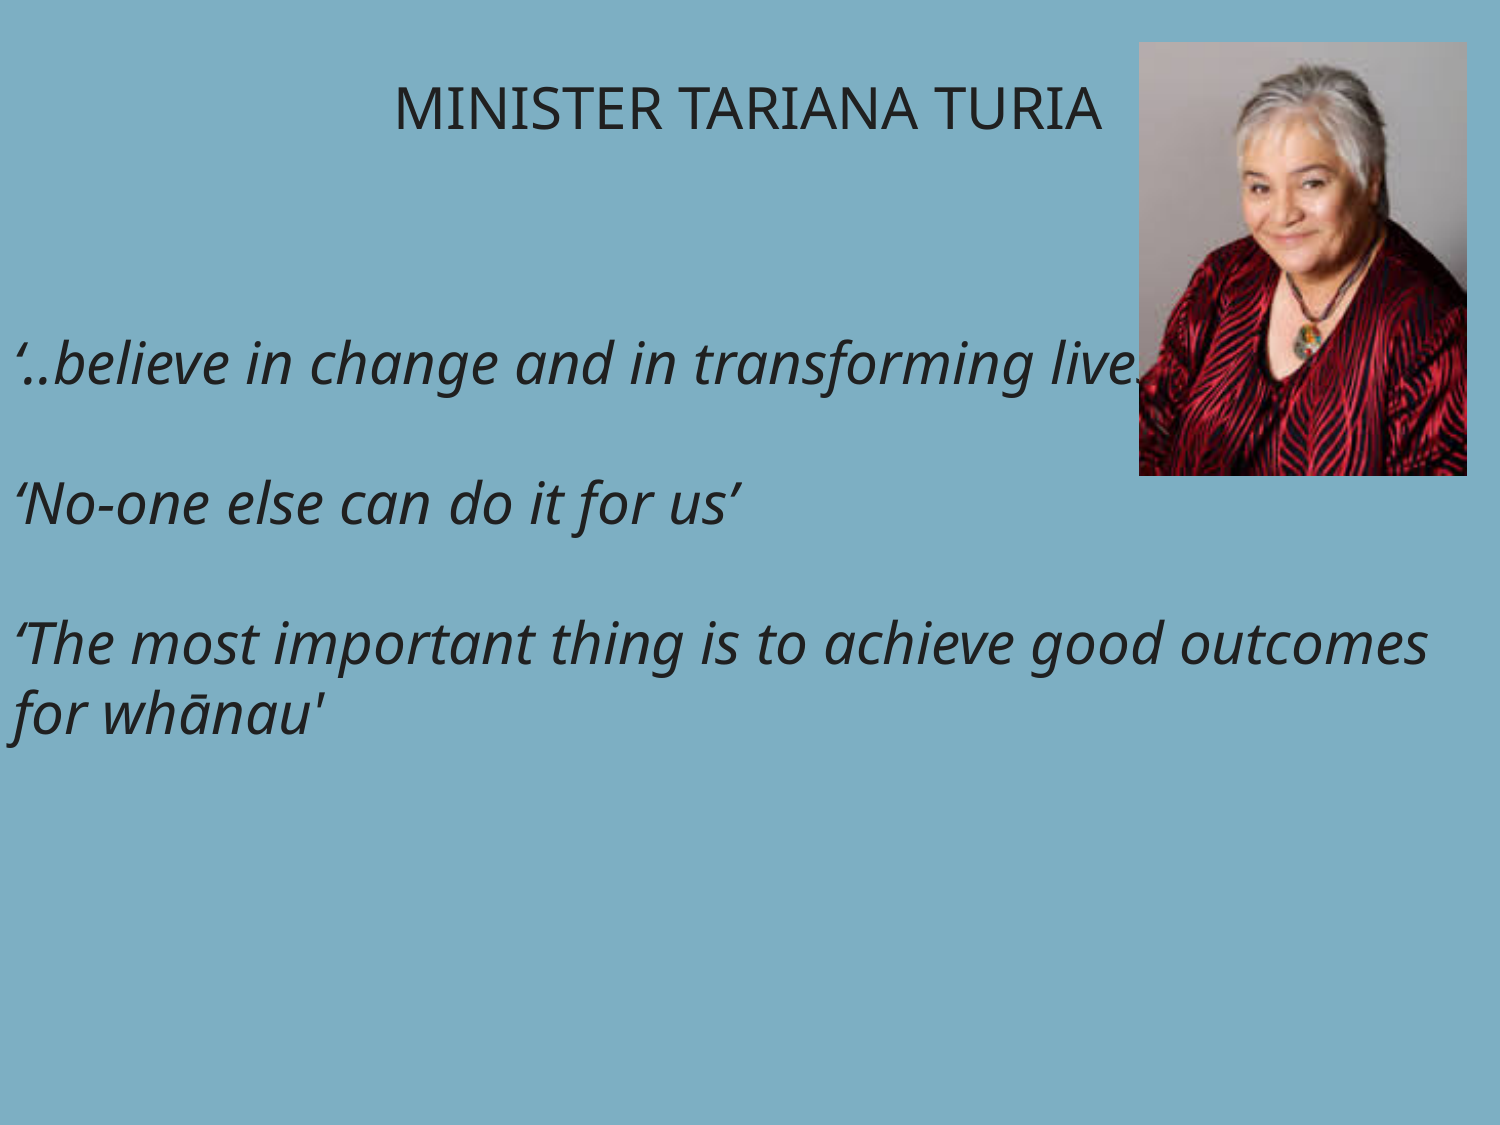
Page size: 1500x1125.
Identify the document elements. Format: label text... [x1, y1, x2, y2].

text_box MINISTER TARIANA TURIA ‘..believe in change and in transforming lives’ ‘No-one else can do it for us’ ‘The most important thing is to achieve good outcomes for whānau' [0, 19, 1499, 754]
picture [1139, 42, 1467, 476]
